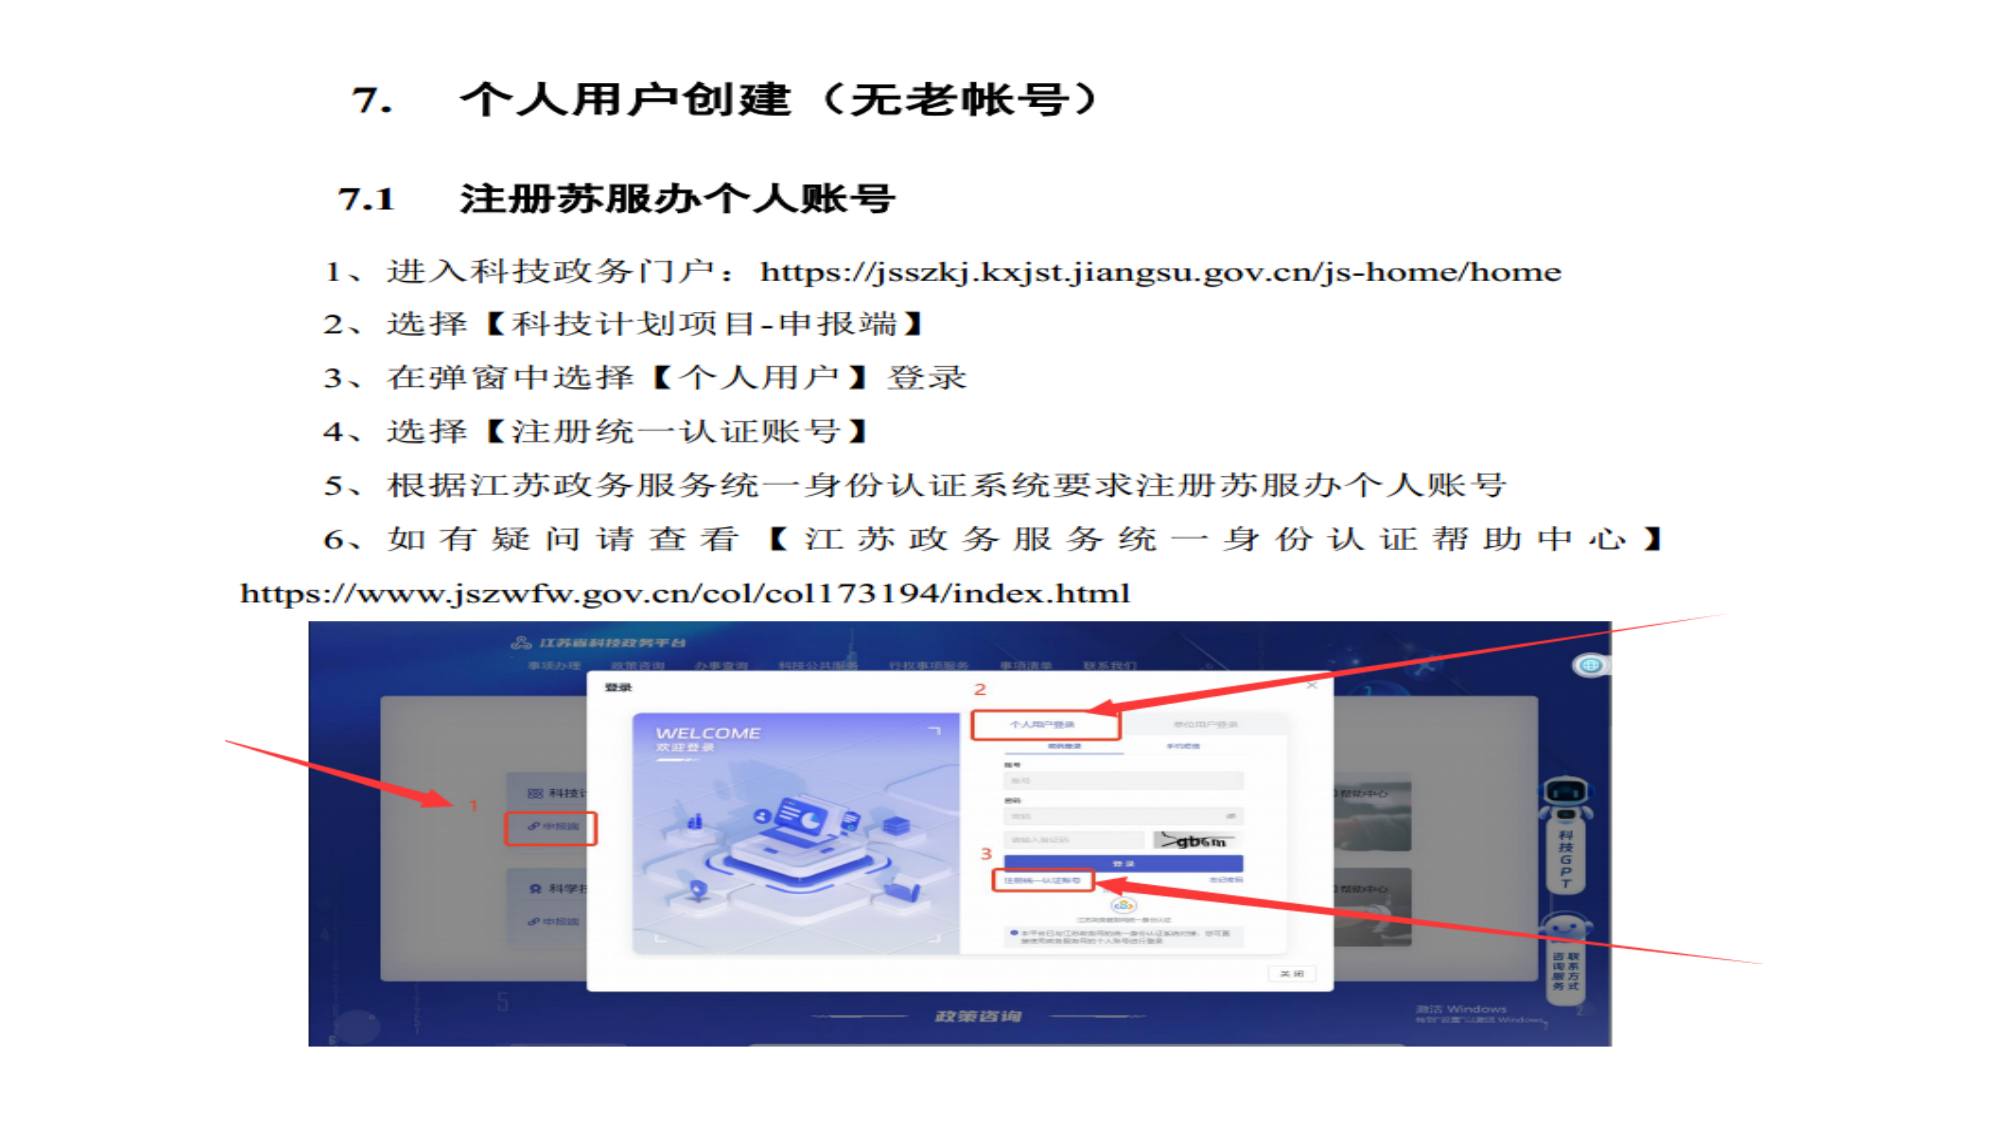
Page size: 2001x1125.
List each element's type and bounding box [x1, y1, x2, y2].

picture [152, 72, 1885, 1053]
